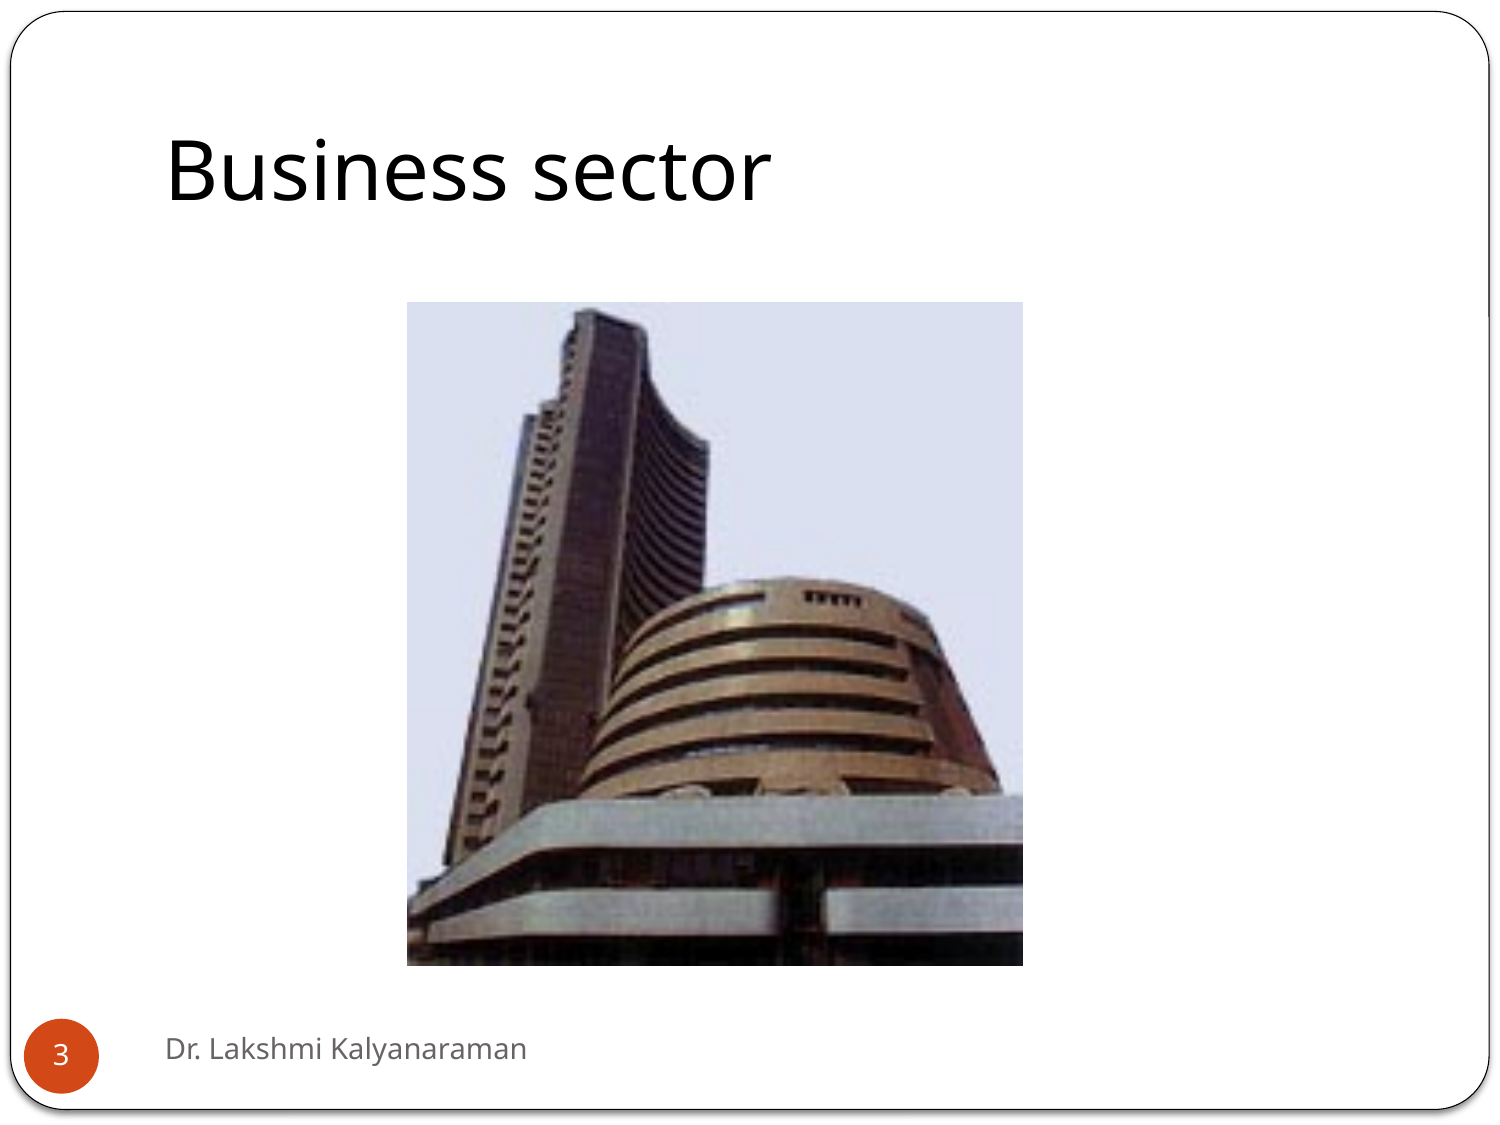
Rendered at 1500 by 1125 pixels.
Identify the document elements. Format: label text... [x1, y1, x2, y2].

slide_number 3 [23, 1018, 99, 1094]
picture [407, 302, 1023, 966]
footer Dr. Lakshmi Kalyanaraman [150, 1012, 800, 1088]
title Business sector [150, 45, 1425, 233]
